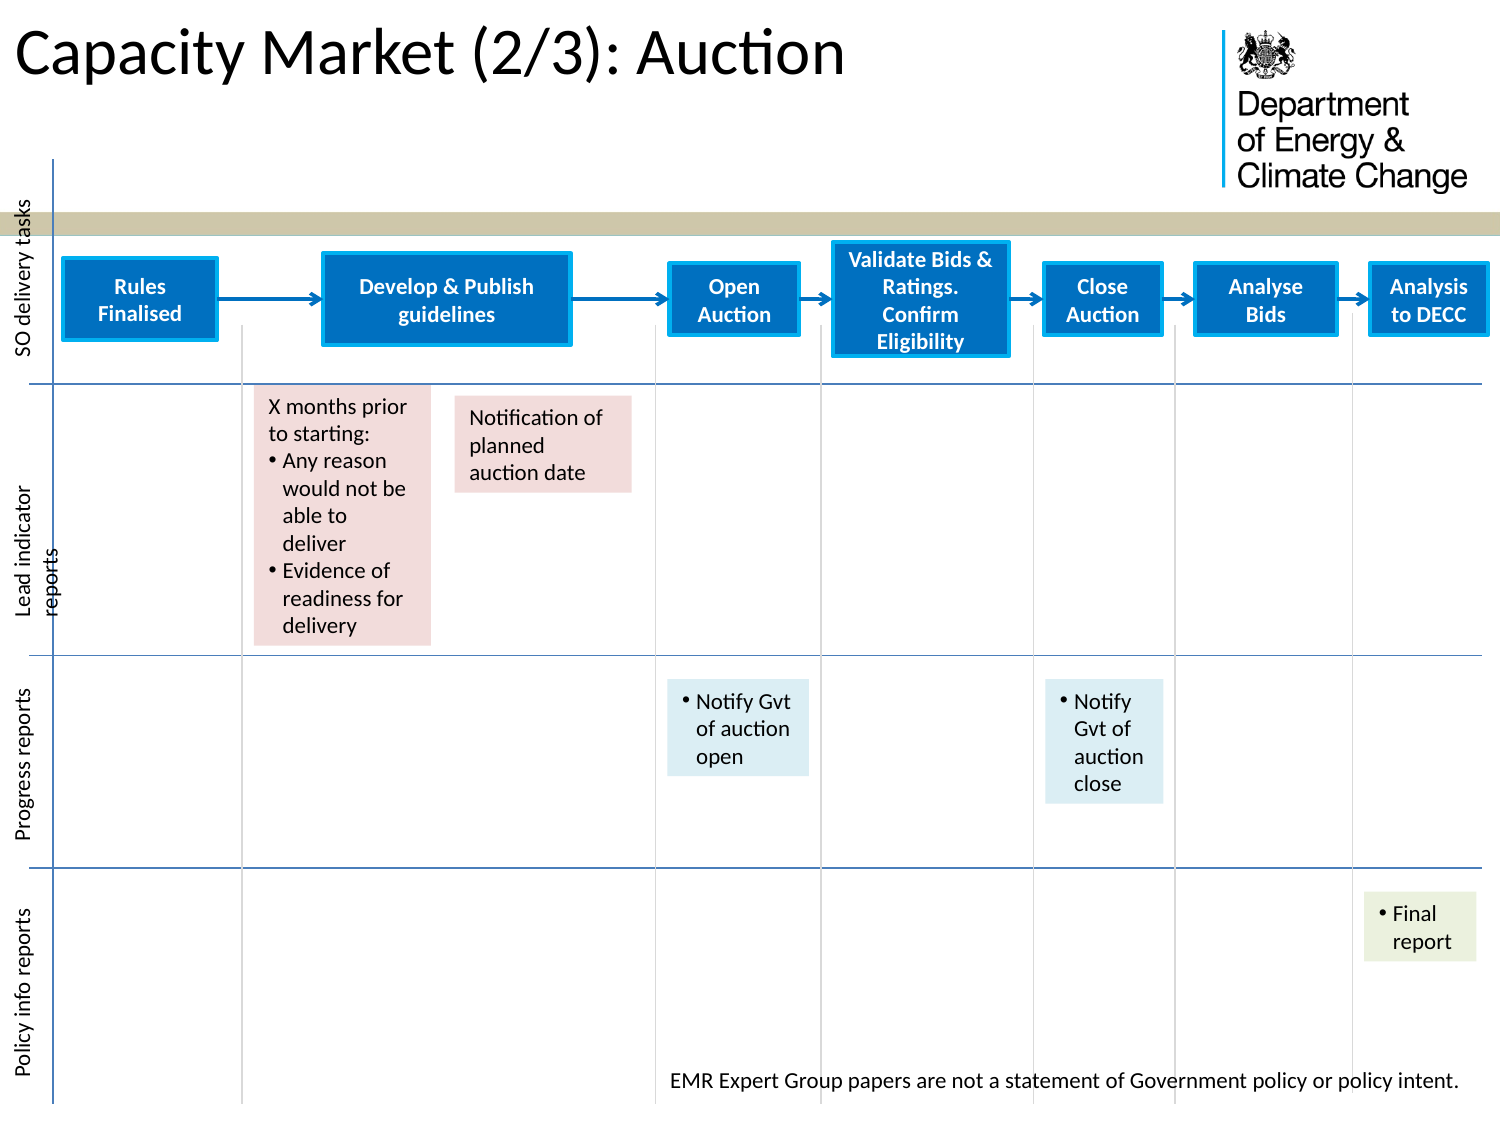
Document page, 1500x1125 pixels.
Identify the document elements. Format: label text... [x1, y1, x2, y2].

text_box X months prior to starting: Any reason would not be able to deliver Evidence of readiness for delivery [253, 391, 431, 646]
text_box Progress reports [0, 670, 48, 856]
picture [58, 208, 1500, 236]
text_box EMR Expert Group papers are not a statement of Government policy or policy intent. [1038, 1058, 1170, 1101]
text_box Analysis to DECC [1368, 261, 1490, 337]
text_box Develop & Publish guidelines [321, 251, 573, 347]
text_box Notify Gvt of auction close [1045, 679, 1164, 804]
text_box SO delivery tasks [0, 147, 58, 372]
text_box Notify Gvt of auction open [667, 679, 809, 777]
text_box Notification of planned auction date [454, 395, 632, 493]
text_box Analyse Bids [1193, 261, 1339, 337]
text_box Lead indicator reports [0, 407, 48, 632]
text_box Close Auction [1042, 261, 1164, 337]
text_box EMR Expert Group papers are not a statement of Government policy or policy intent. [660, 1058, 816, 1101]
title Capacity Market (2/3): Auction [0, 0, 1350, 188]
text_box Final report [1364, 891, 1477, 962]
text_box EMR Expert Group papers are not a statement of Government policy or policy intent. [1179, 1058, 1500, 1101]
text_box EMR Expert Group papers are not a statement of Government policy or policy intent. [826, 1058, 1029, 1101]
text_box Rules Finalised [61, 256, 219, 342]
text_box Validate Bids & Ratings. Confirm Eligibility [831, 240, 1011, 358]
text_box Open Auction [667, 261, 801, 337]
text_box Policy info reports [0, 856, 48, 1093]
picture [1222, 30, 1467, 194]
